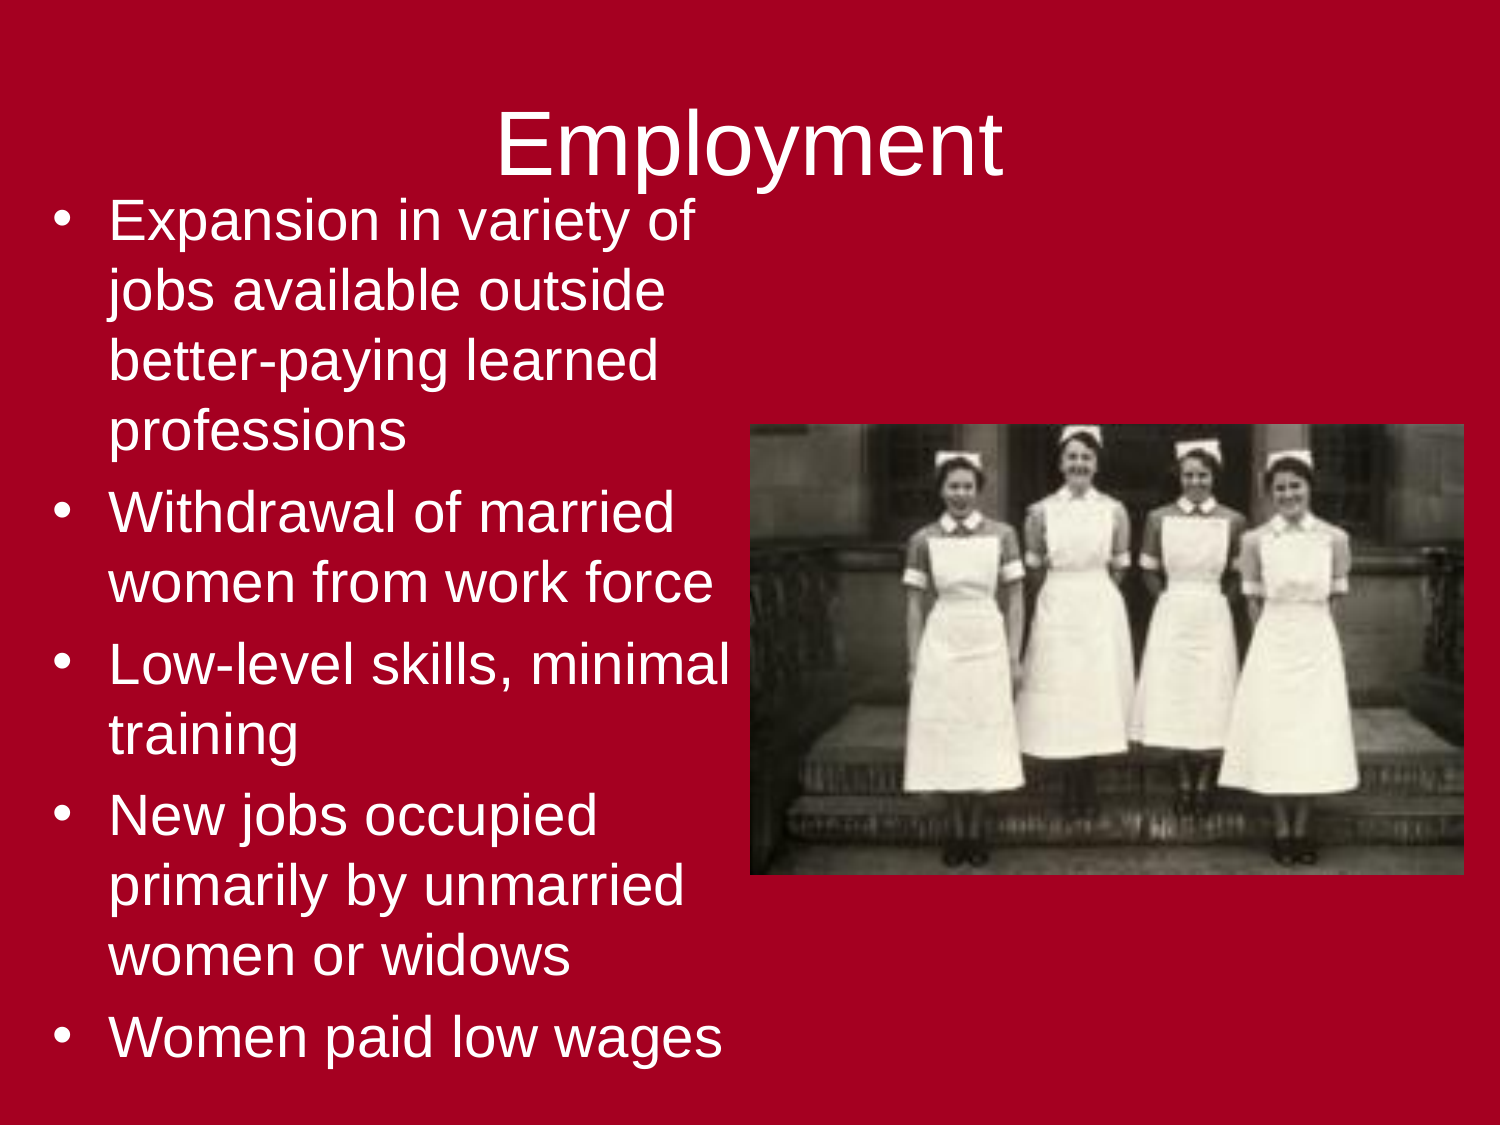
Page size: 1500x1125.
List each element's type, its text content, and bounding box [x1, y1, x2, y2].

list Expansion in variety of jobs available outside better-paying learned professions Withdrawal of married women from work force Low-level skills, minimal training New jobs occupied primarily by unmarried women or widows Women paid low wages [37, 174, 813, 918]
picture [749, 424, 1465, 876]
title Employment [75, 45, 1425, 233]
